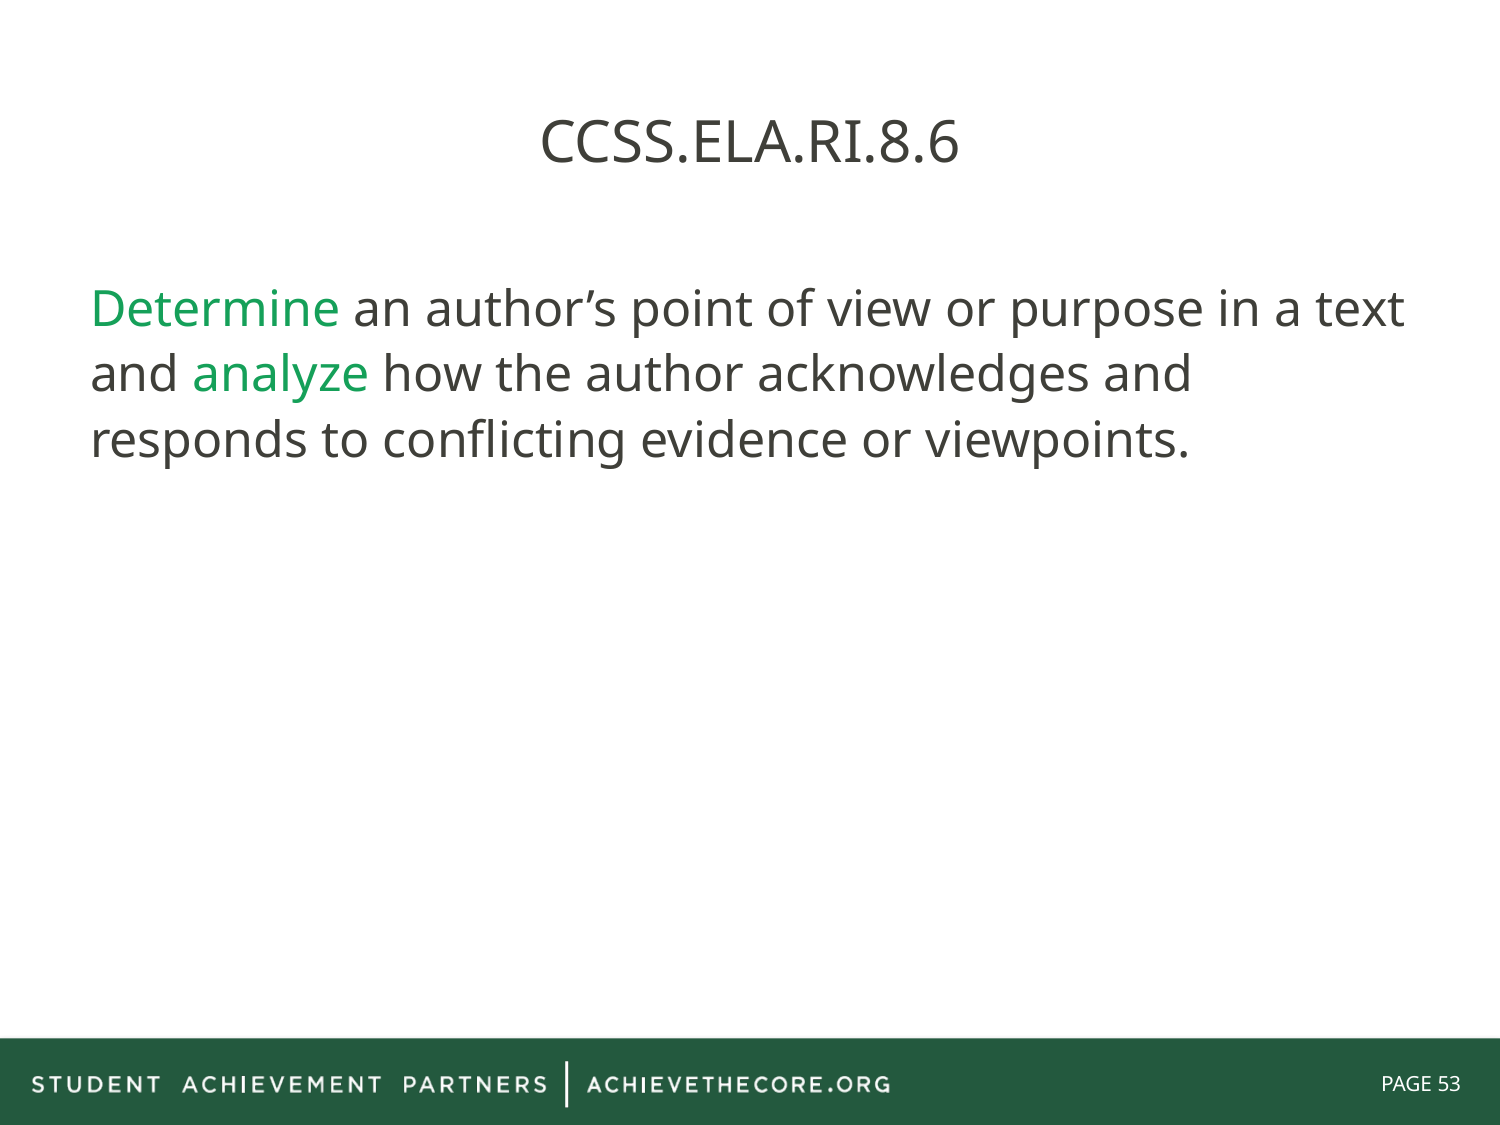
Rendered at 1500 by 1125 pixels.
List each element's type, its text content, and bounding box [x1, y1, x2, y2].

title CCSS.ELA.RI.8.6 [75, 45, 1425, 233]
list Determine an author’s point of view or purpose in a text and analyze how the author acknowledges and responds to conflicting evidence or viewpoints. [75, 262, 1425, 1005]
